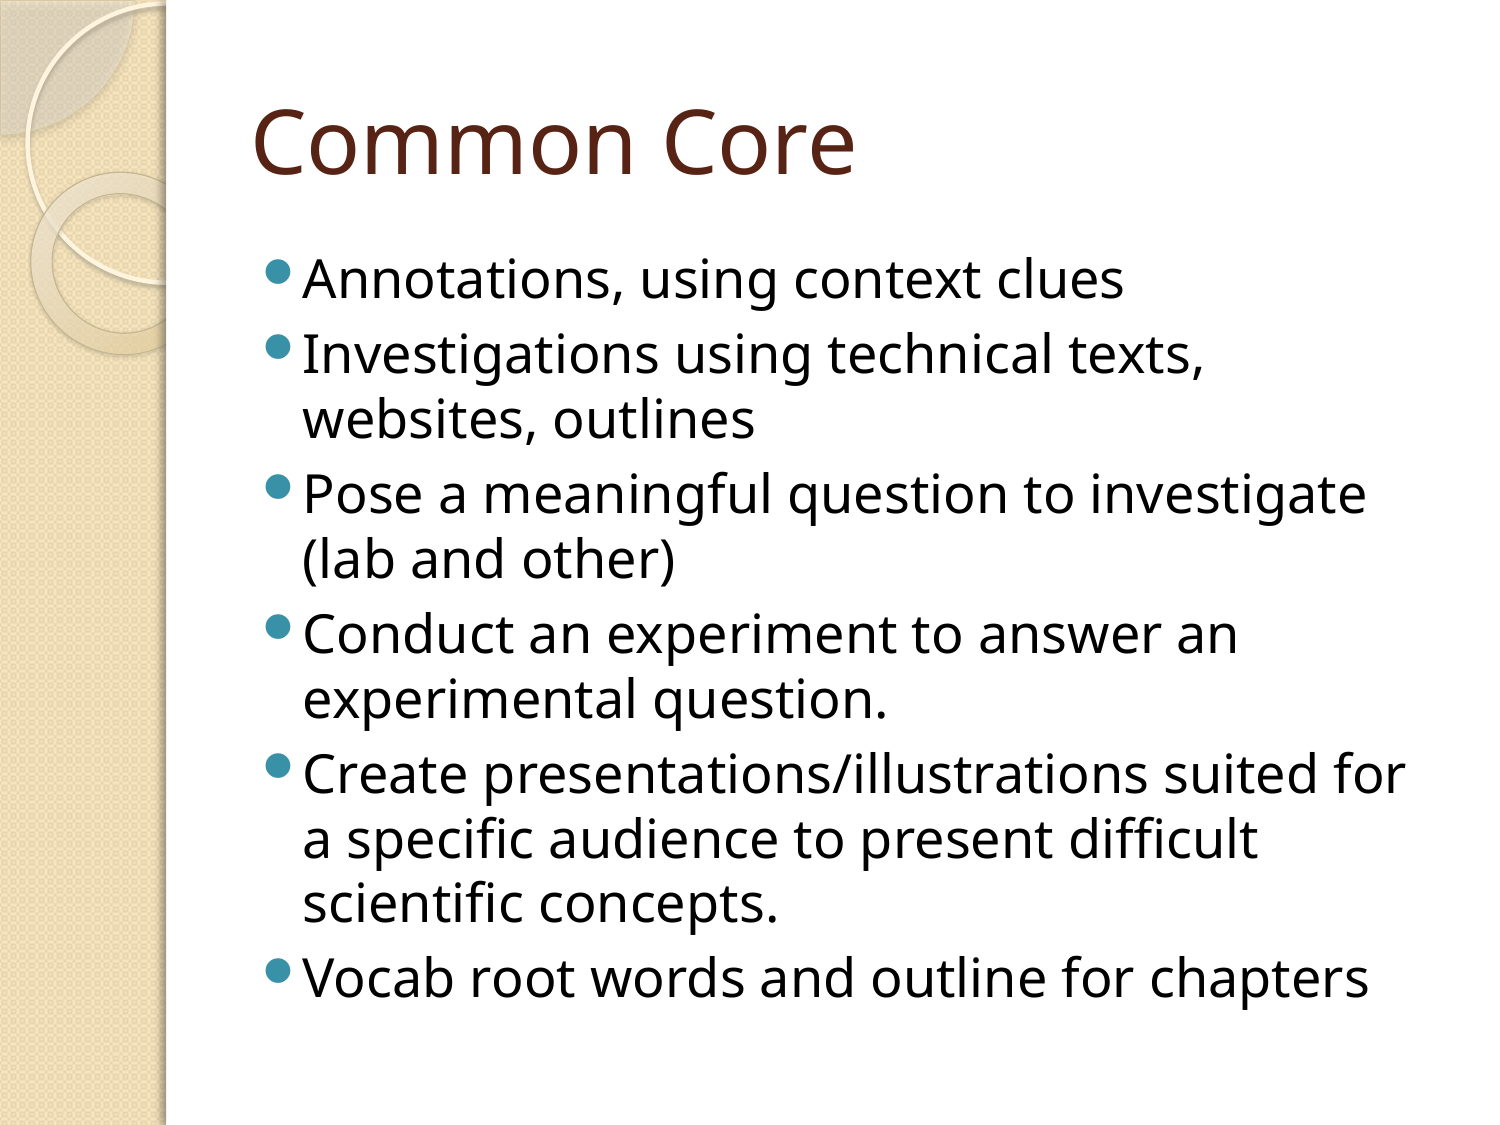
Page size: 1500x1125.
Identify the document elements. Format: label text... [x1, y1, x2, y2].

title Common Core [235, 45, 1466, 233]
list Annotations, using context clues Investigations using technical texts, websites, outlines Pose a meaningful question to investigate (lab and other) Conduct an experiment to answer an experimental question. Create presentations/illustrations suited for a specific audience to present difficult scientific concepts. Vocab root words and outline for chapters [235, 237, 1466, 1025]
